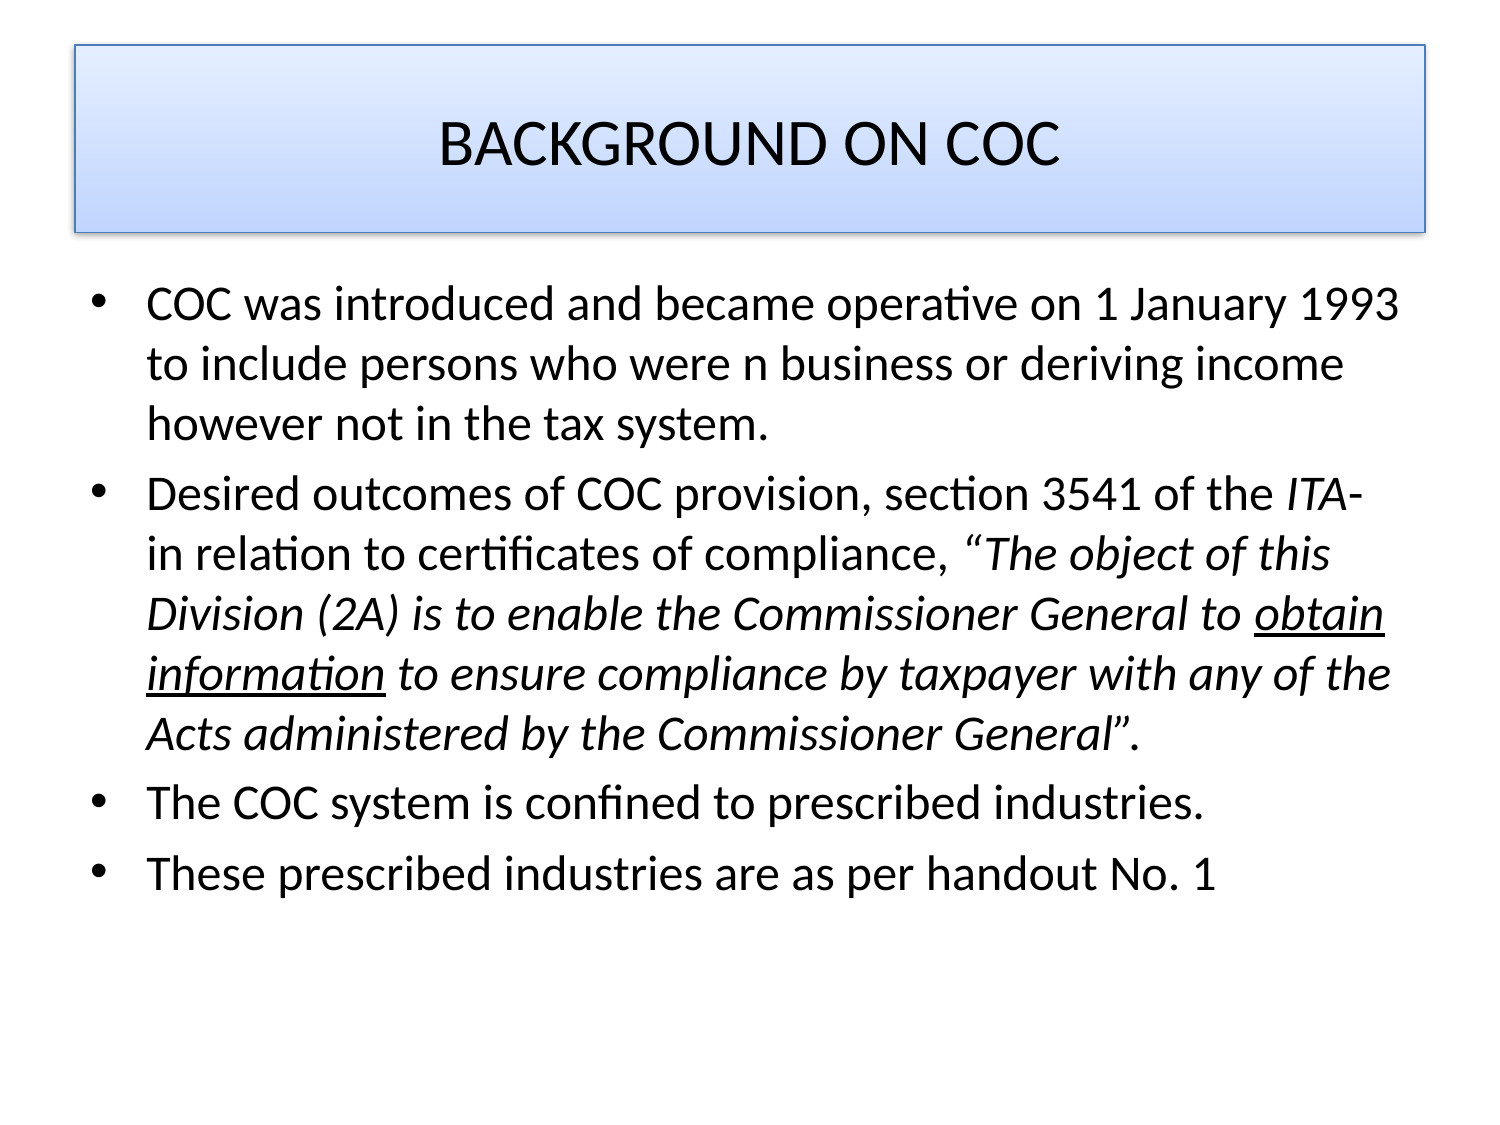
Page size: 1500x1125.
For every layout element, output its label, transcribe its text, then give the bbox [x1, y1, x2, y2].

list COC was introduced and became operative on 1 January 1993 to include persons who were n business or deriving income however not in the tax system. Desired outcomes of COC provision, section 3541 of the ITA- in relation to certificates of compliance, “The object of this Division (2A) is to enable the Commissioner General to obtain information to ensure compliance by taxpayer with any of the Acts administered by the Commissioner General”. The COC system is confined to prescribed industries. These prescribed industries are as per handout No. 1 [75, 262, 1425, 1005]
title BACKGROUND ON COC [74, 44, 1426, 233]
